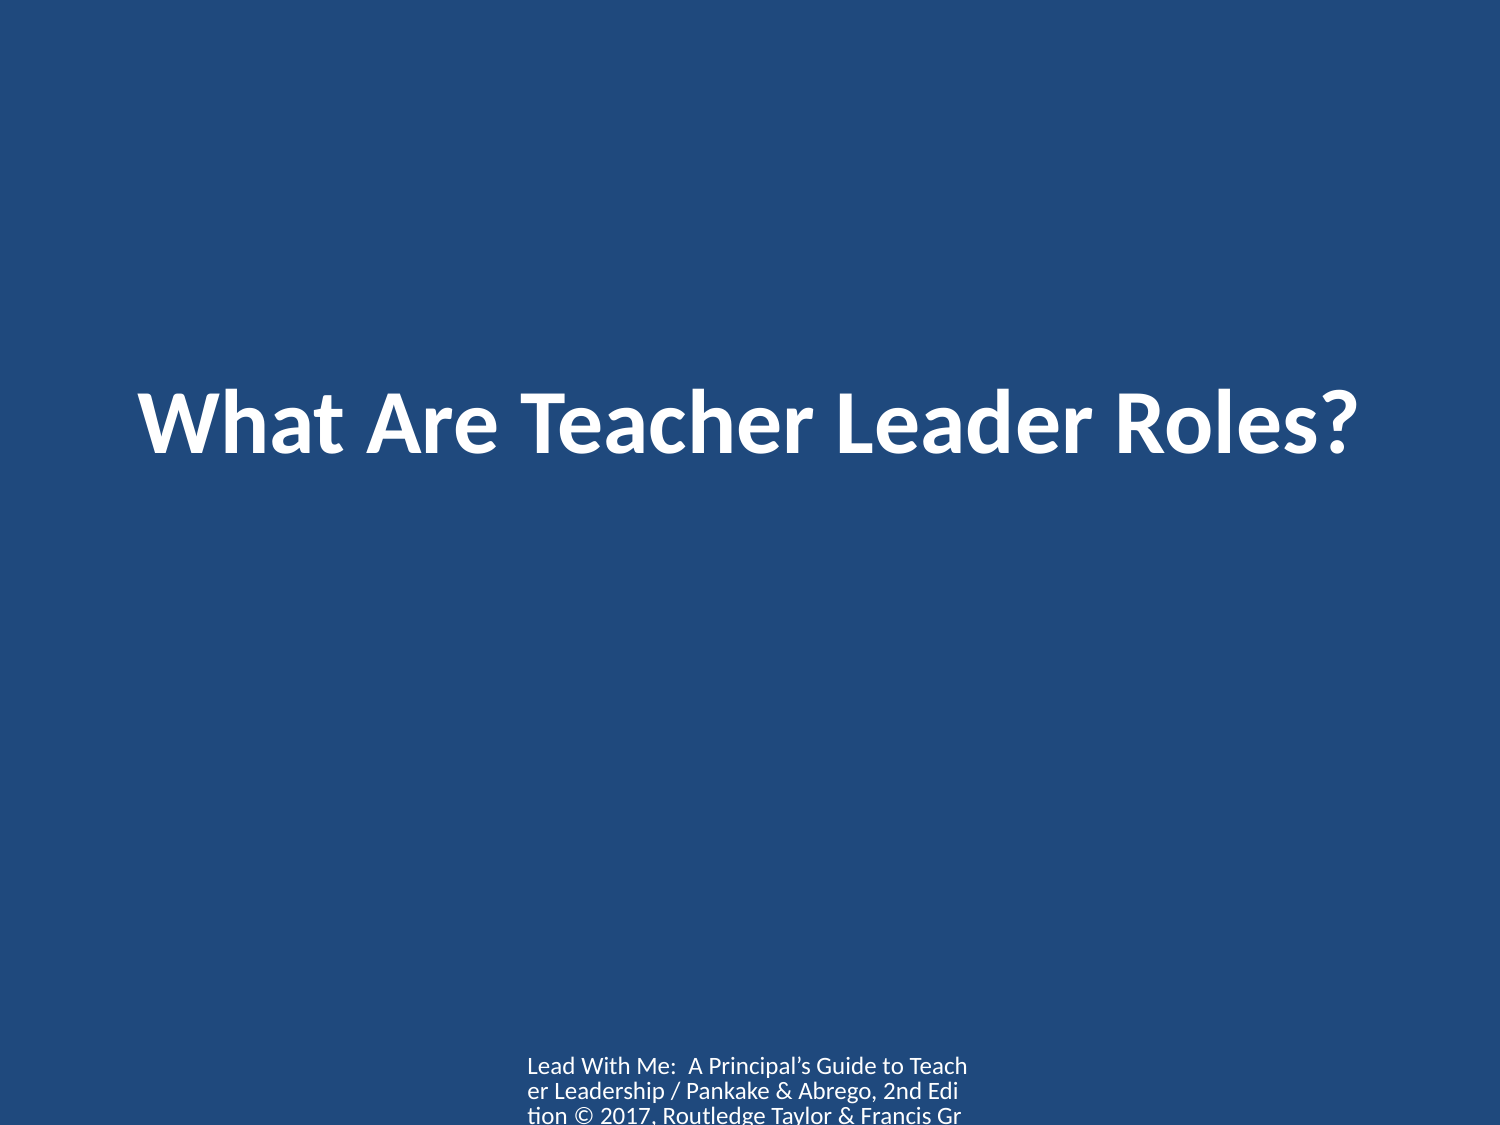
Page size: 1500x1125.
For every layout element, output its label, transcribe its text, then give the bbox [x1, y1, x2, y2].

title What Are Teacher Leader Roles? [75, 232, 1425, 712]
footer Lead With Me: A Principal’s Guide to Teacher Leadership / Pankake & Abrego, 2nd Edition © 2017, Routledge Taylor & Francis Group [512, 1034, 988, 1095]
